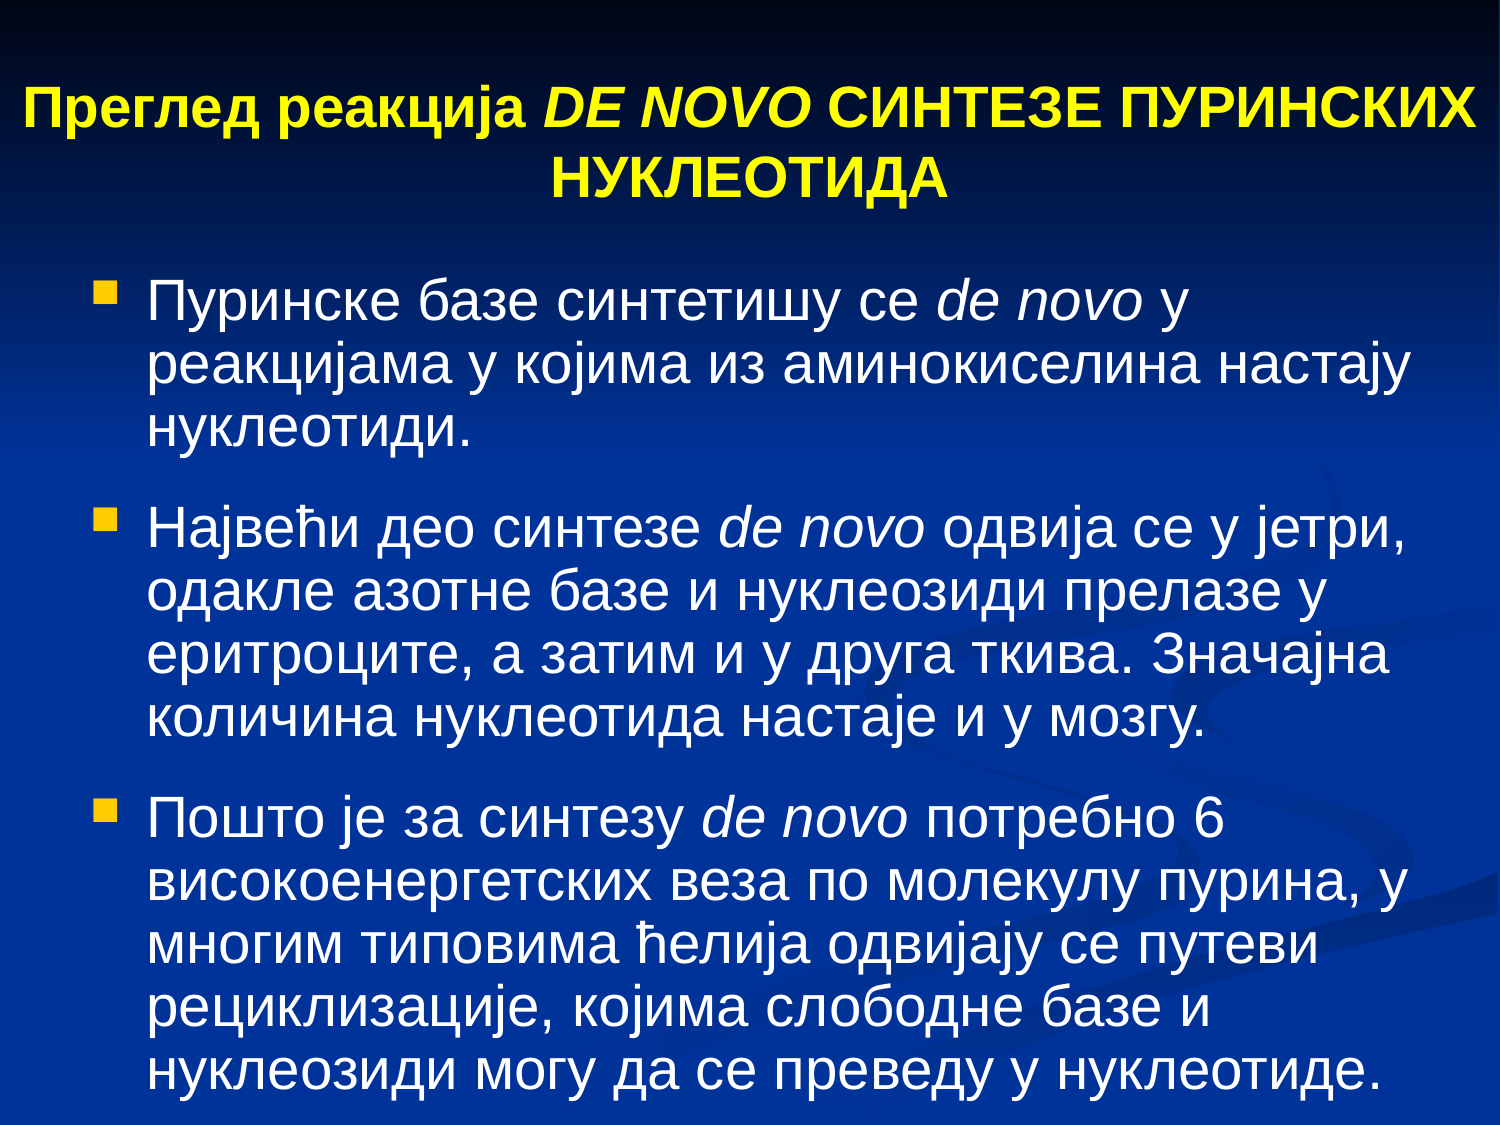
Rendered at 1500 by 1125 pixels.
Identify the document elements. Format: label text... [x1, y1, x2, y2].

list Пуринске базе синтетишу се de novo у реакцијама у којима из аминокиселина настају нуклеотиди. Највећи део синтезе de novo одвија се у јетри, одакле азотне базе и нуклеозиди прелазе у еритроците, а затим и у друга ткива. Значајна количина нуклеотида настаје и у мозгу. Пошто је за синтезу de novo потребно 6 високоенергетских веза по молекулу пурина, у многим типовима ћелија одвијају се путеви рециклизације, којима слободне базе и нуклеозиди могу да се преведу у нуклеотиде. [74, 262, 1500, 1125]
title Преглед реакција DE NOVO СИНТЕЗЕ ПУРИНСКИХ НУКЛЕОТИДА [0, 44, 1500, 233]
